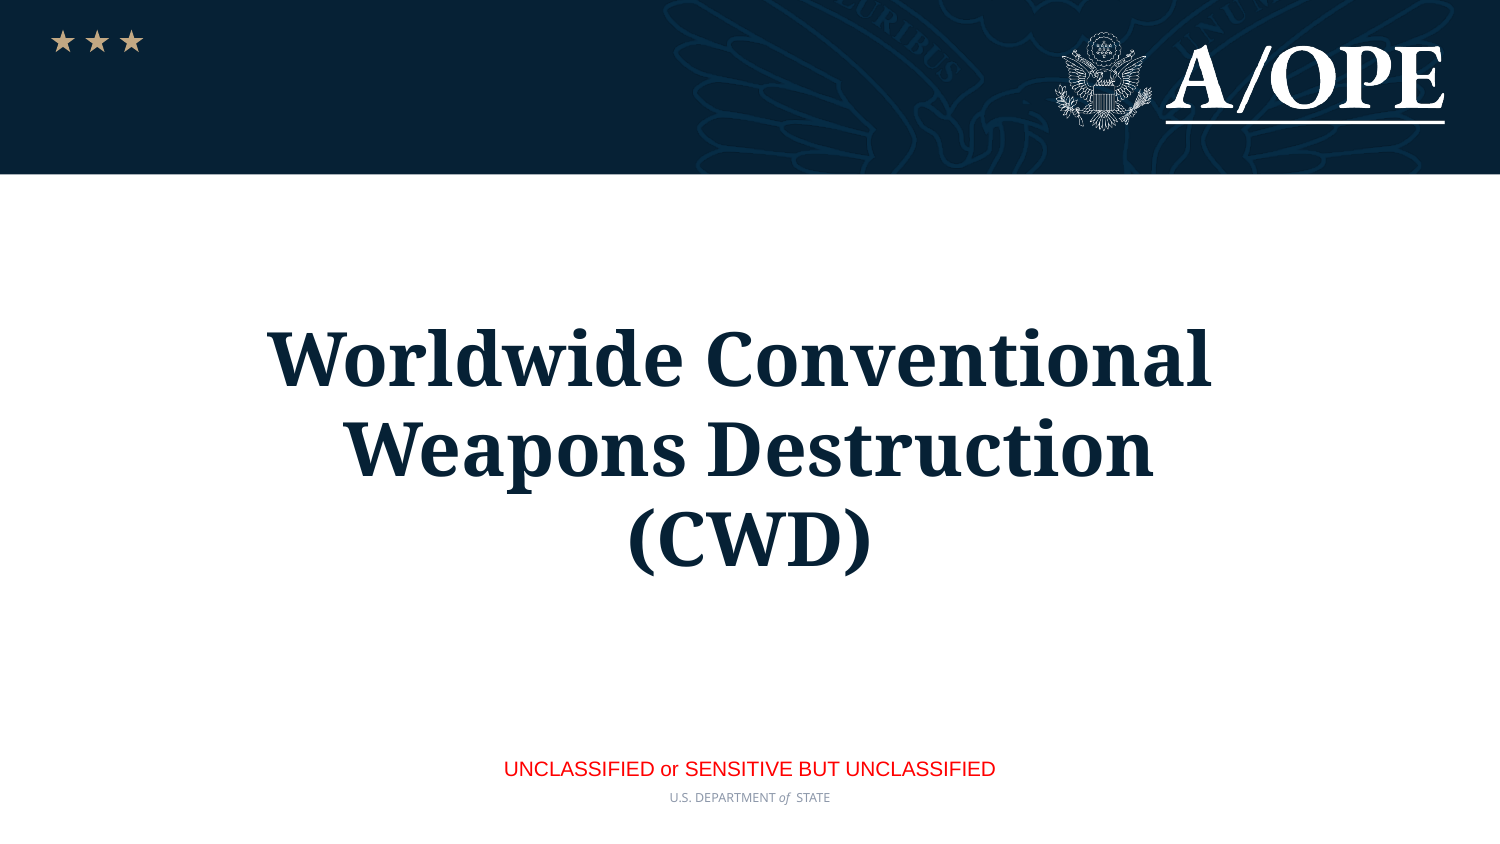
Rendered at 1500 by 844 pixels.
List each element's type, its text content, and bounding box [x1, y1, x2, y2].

picture [587, 0, 1500, 174]
title Worldwide Conventional Weapons Destruction (CWD) [51, 377, 1449, 516]
text_box UNCLASSIFIED or SENSITIVE BUT UNCLASSIFIED [489, 747, 1011, 788]
